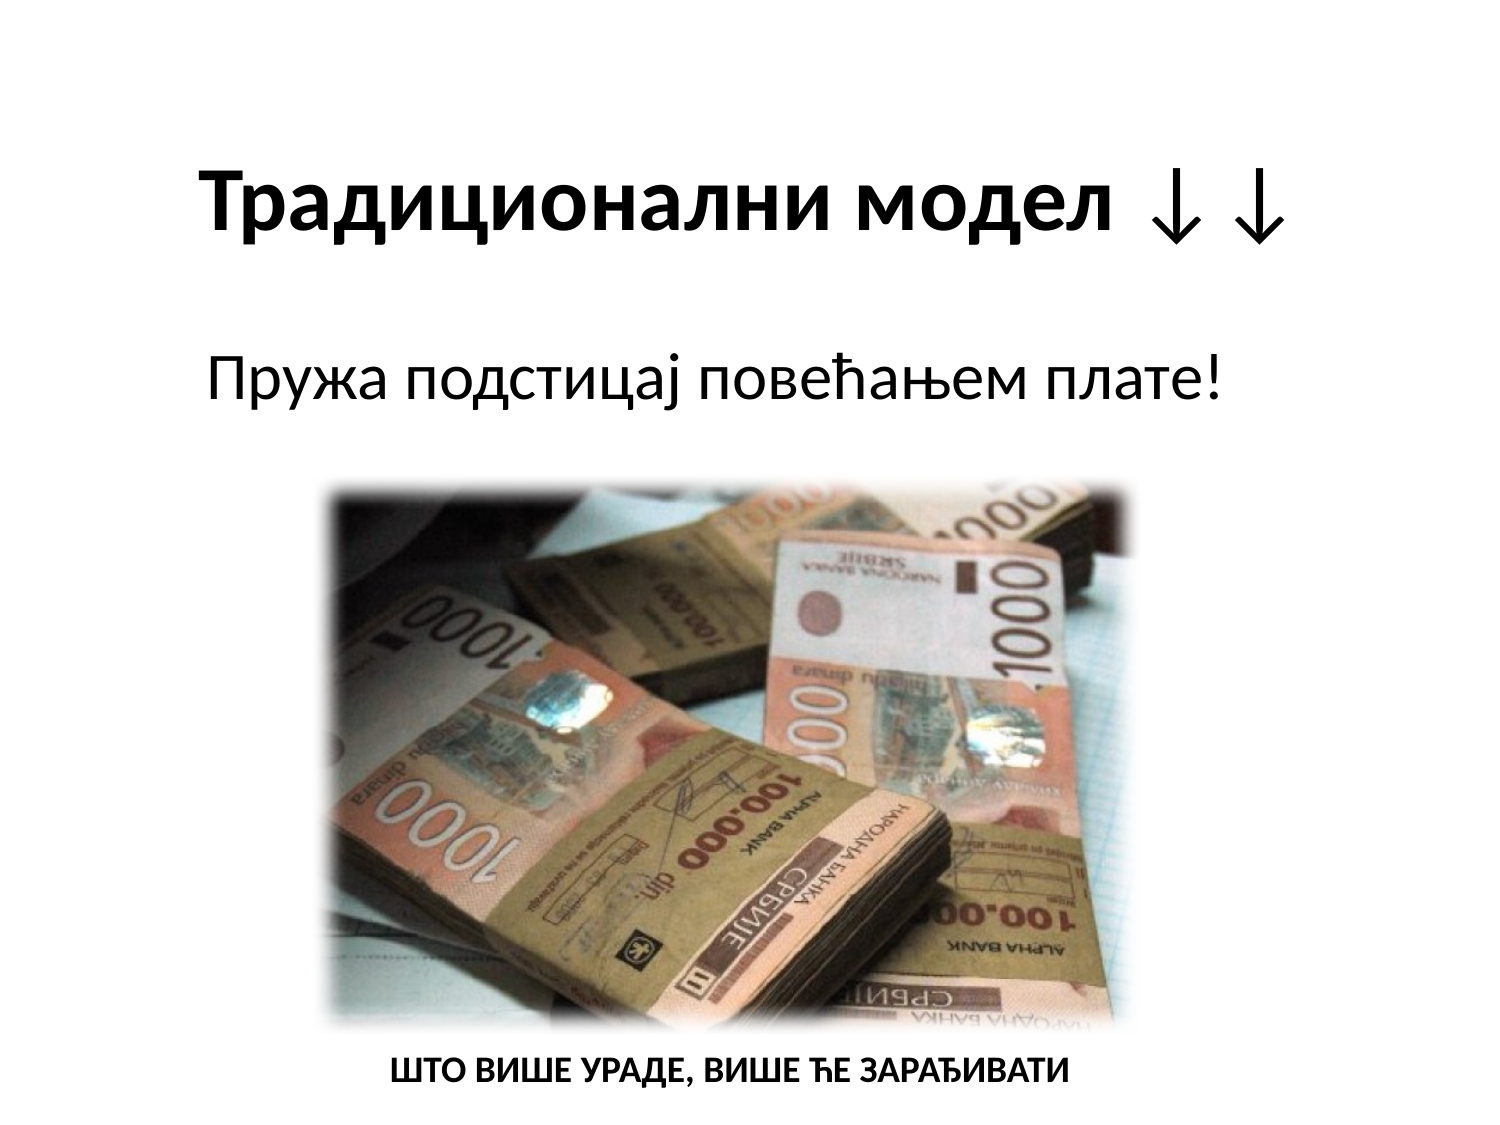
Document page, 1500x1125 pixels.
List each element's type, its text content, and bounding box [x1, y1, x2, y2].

title Традиционални модел ↓↓ [75, 99, 1425, 288]
picture [312, 474, 1141, 1035]
list Пружа подстицај повећањем плате! [75, 324, 1425, 1068]
text_box ШТО ВИШЕ УРАДЕ, ВИШЕ ЋЕ ЗАРАЂИВАТИ [375, 1037, 1250, 1098]
